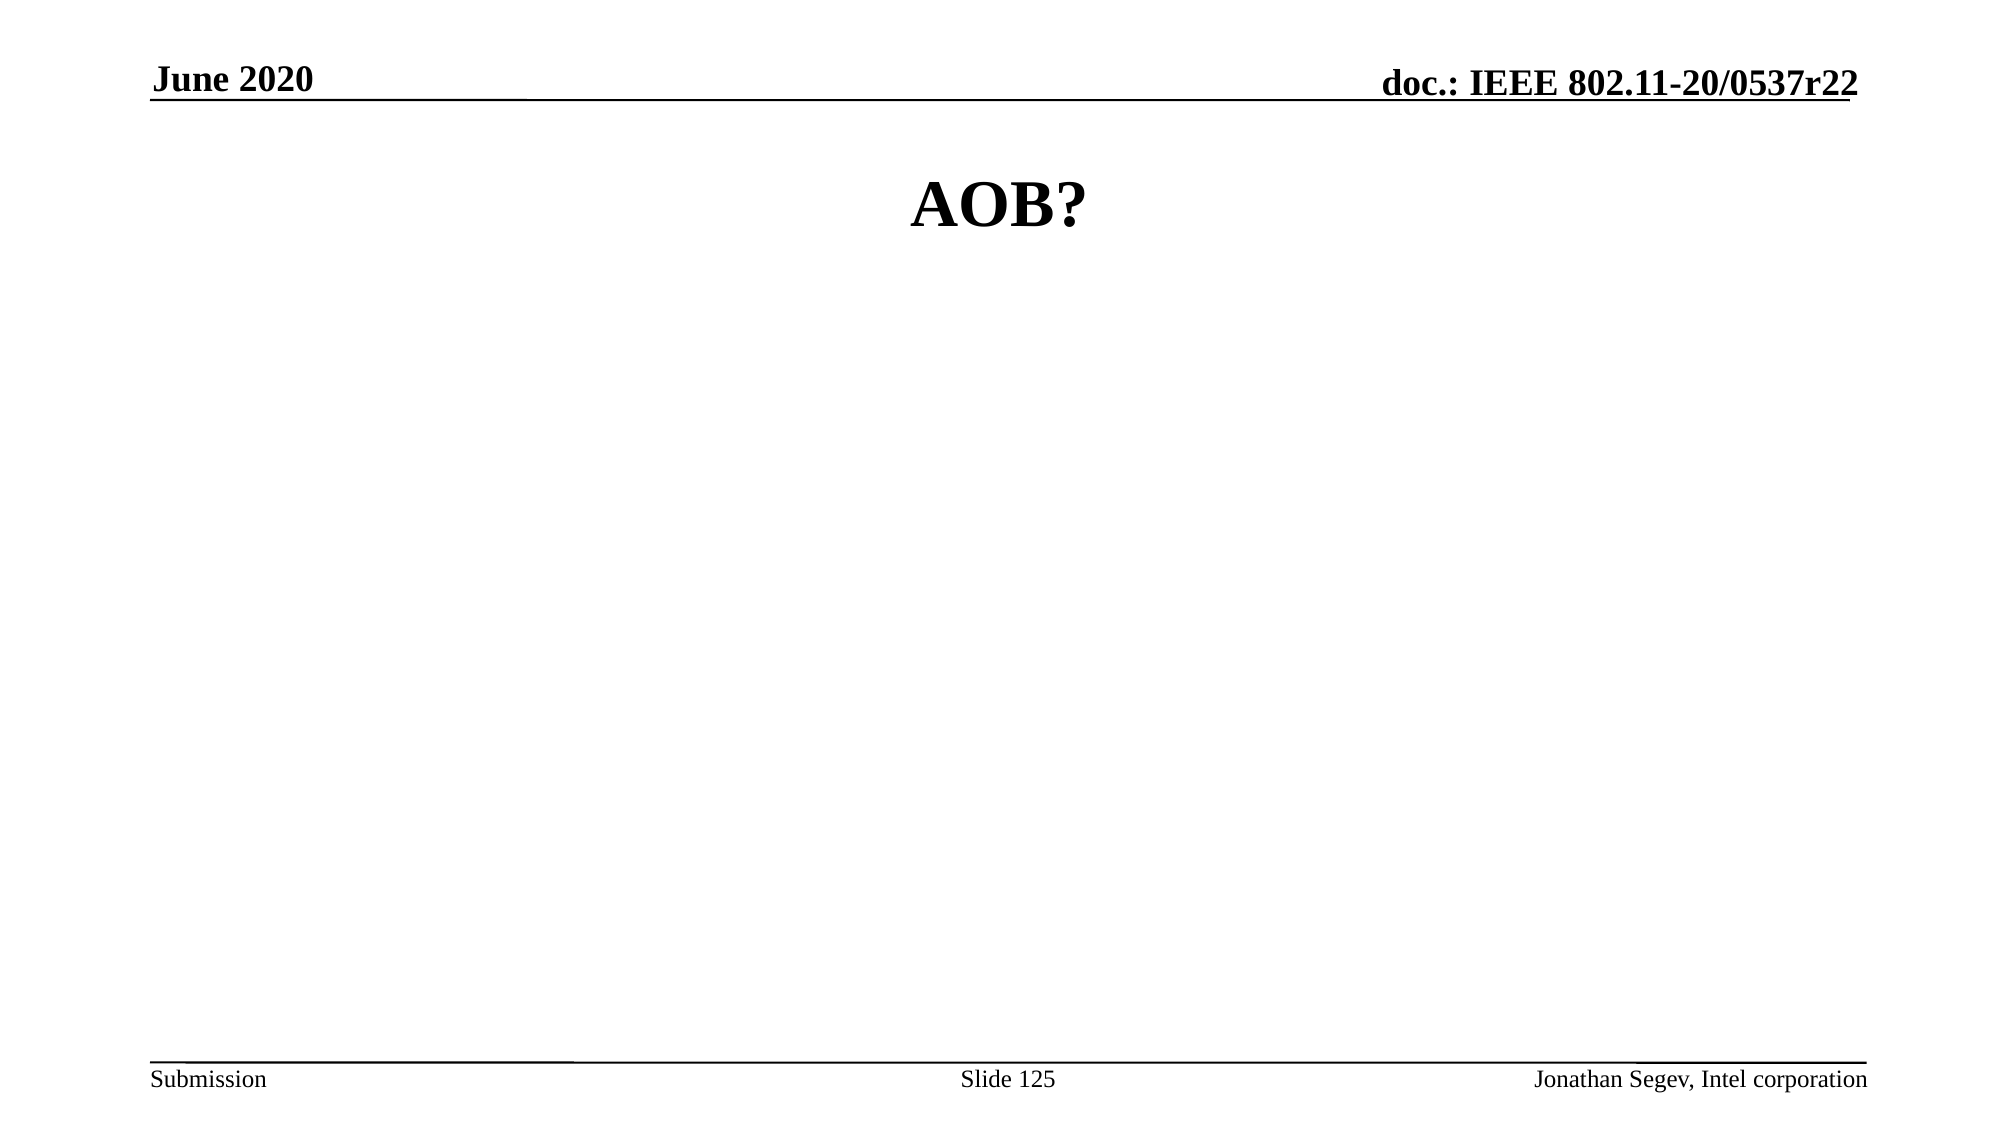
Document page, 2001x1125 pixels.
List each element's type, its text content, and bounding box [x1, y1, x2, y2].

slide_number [152, 54, 563, 100]
title AOB? [149, 112, 1850, 288]
slide_number Slide 125 [950, 1061, 1067, 1123]
footer Jonathan Segev, Intel corporation [1171, 1061, 1869, 1093]
